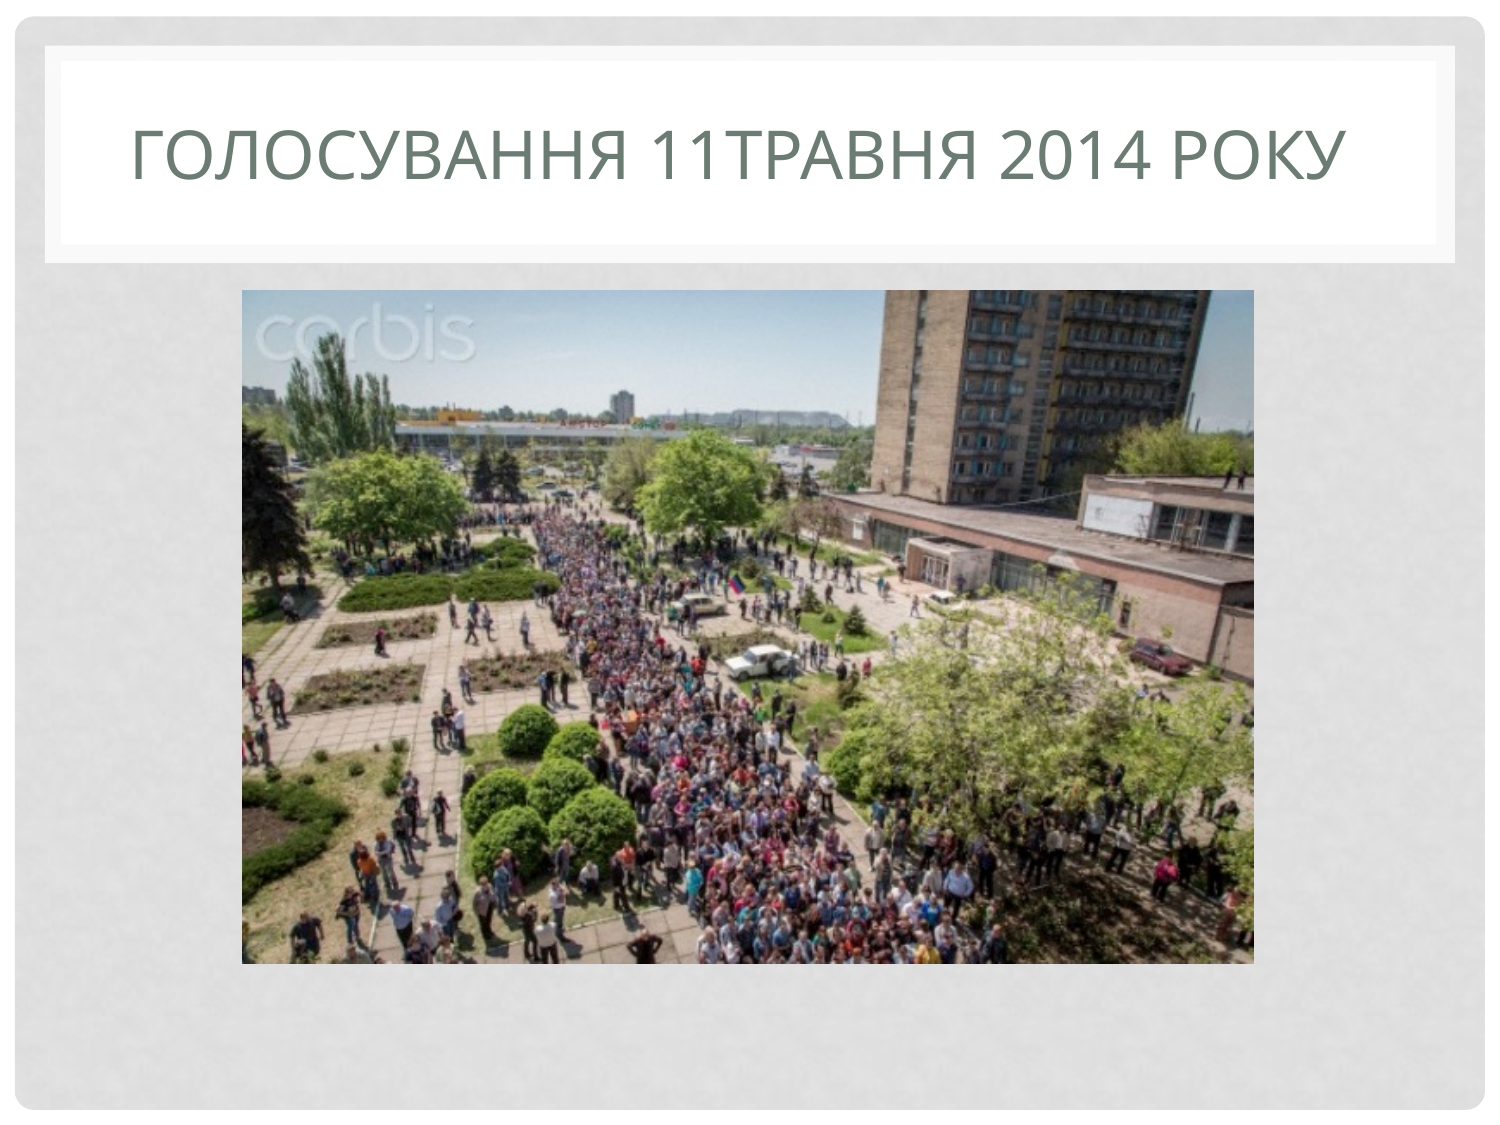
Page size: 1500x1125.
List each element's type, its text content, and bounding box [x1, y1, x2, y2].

picture [14, 16, 1485, 1110]
title ГОЛОСУВАННЯ 11ТРАВНЯ 2014 РОКУ [69, 66, 1425, 238]
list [241, 290, 1254, 965]
